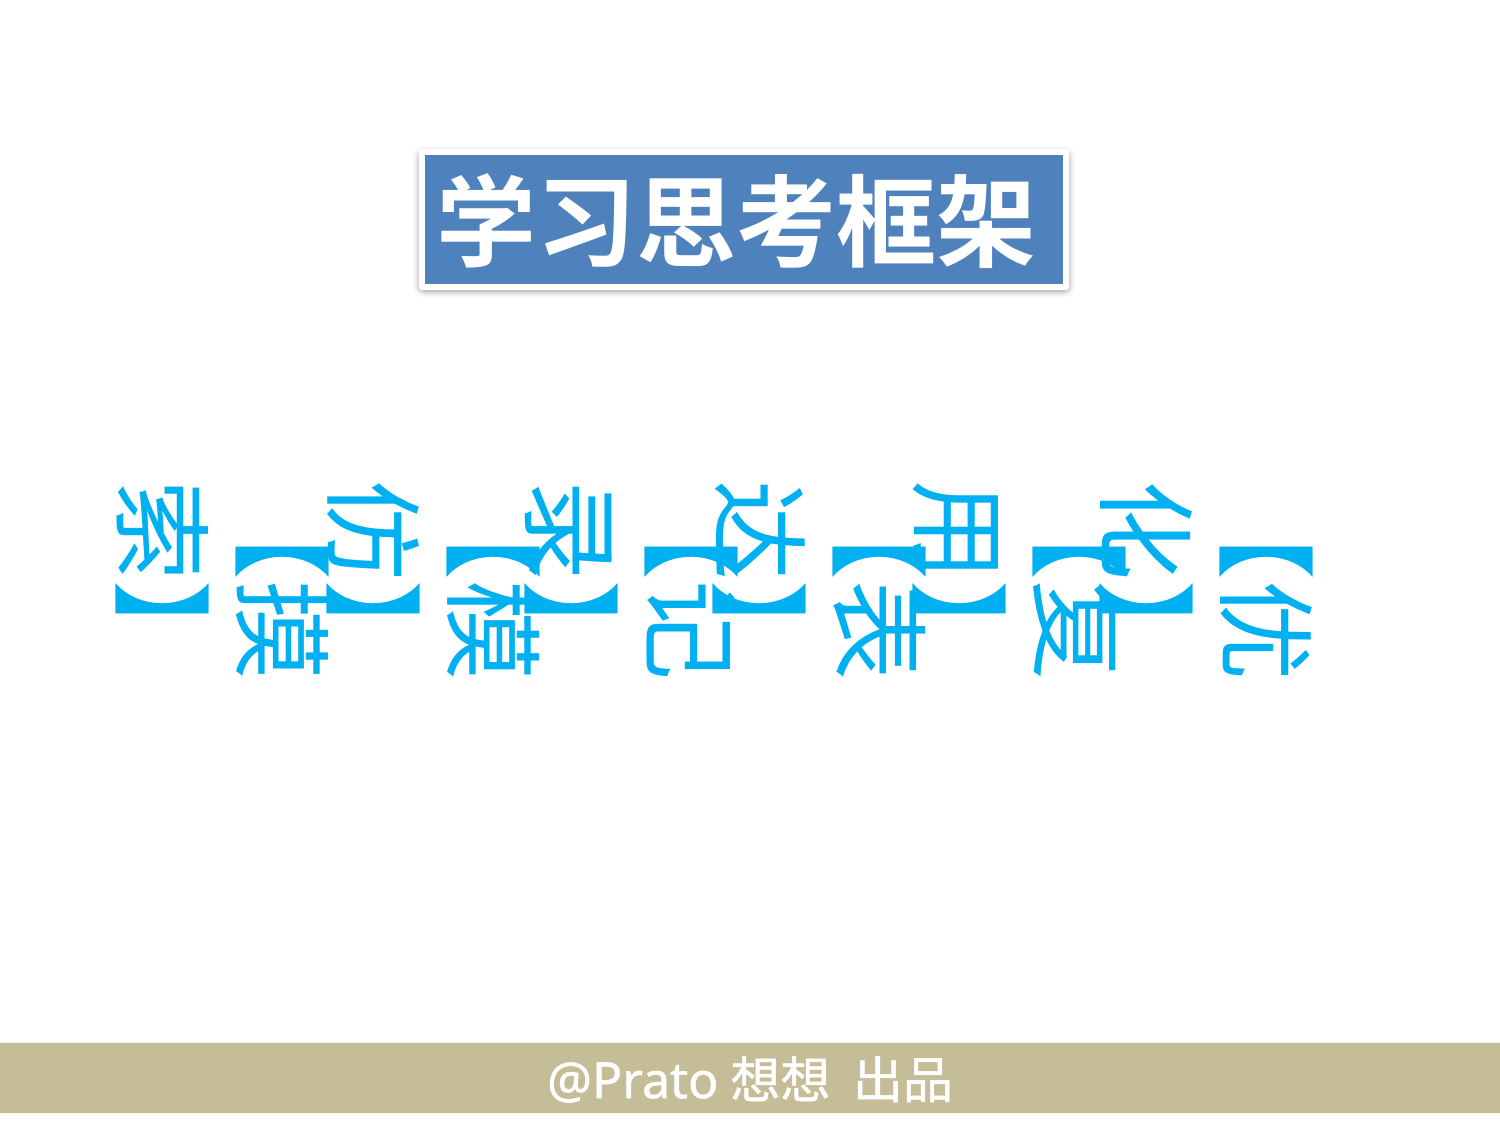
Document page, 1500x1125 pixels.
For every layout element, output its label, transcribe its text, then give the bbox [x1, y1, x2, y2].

text_box 【模仿】 [409, 420, 565, 742]
text_box 【表达】 [796, 420, 951, 742]
text_box @Prato想想 出品 [0, 1041, 1500, 1115]
text_box 【记录】 [607, 420, 763, 742]
text_box 【优化】 [1182, 420, 1338, 742]
text_box 【摸索】 [198, 420, 354, 742]
text_box 【复用】 [995, 420, 1150, 742]
text_box 学习思考框架 [419, 149, 1069, 290]
